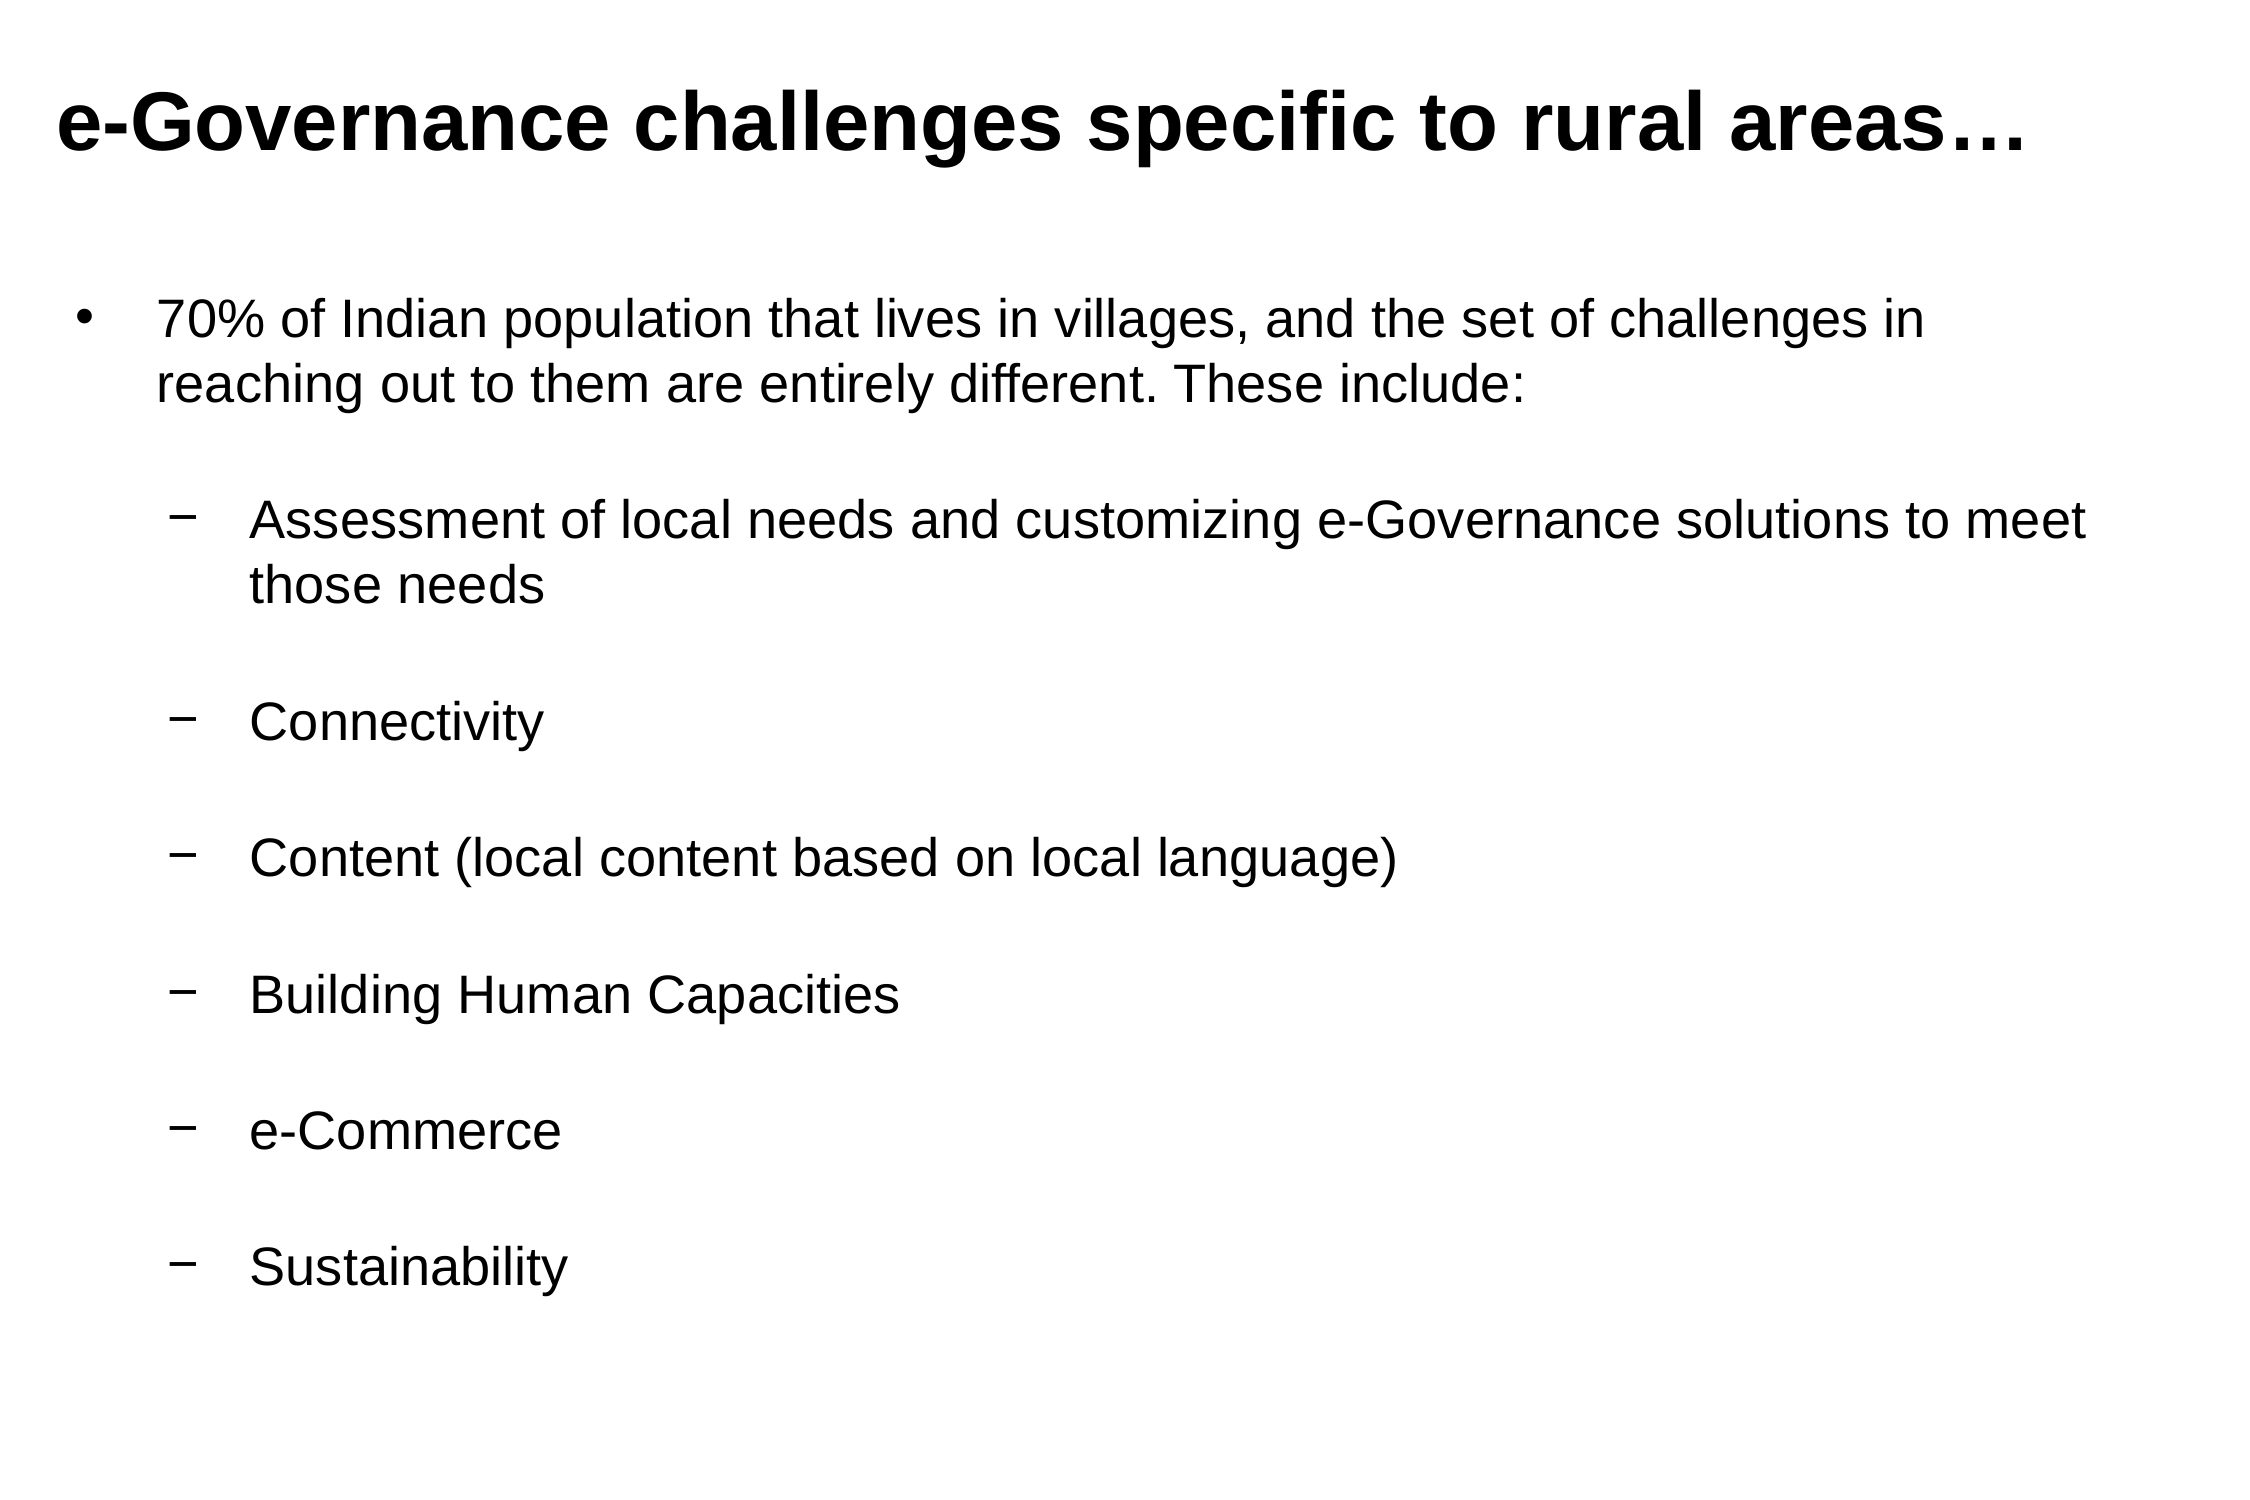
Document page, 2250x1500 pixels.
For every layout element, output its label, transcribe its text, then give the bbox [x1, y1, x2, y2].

list 70% of Indian population that lives in villages, and the set of challenges in reaching out to them are entirely different. These include: Assessment of local needs and customizing e-Governance solutions to meet those needs Connectivity Content (local content based on local language) Building Human Capacities e-Commerce Sustainability [75, 283, 2138, 1167]
title e-Governance challenges specific to rural areas… [56, 66, 2194, 200]
